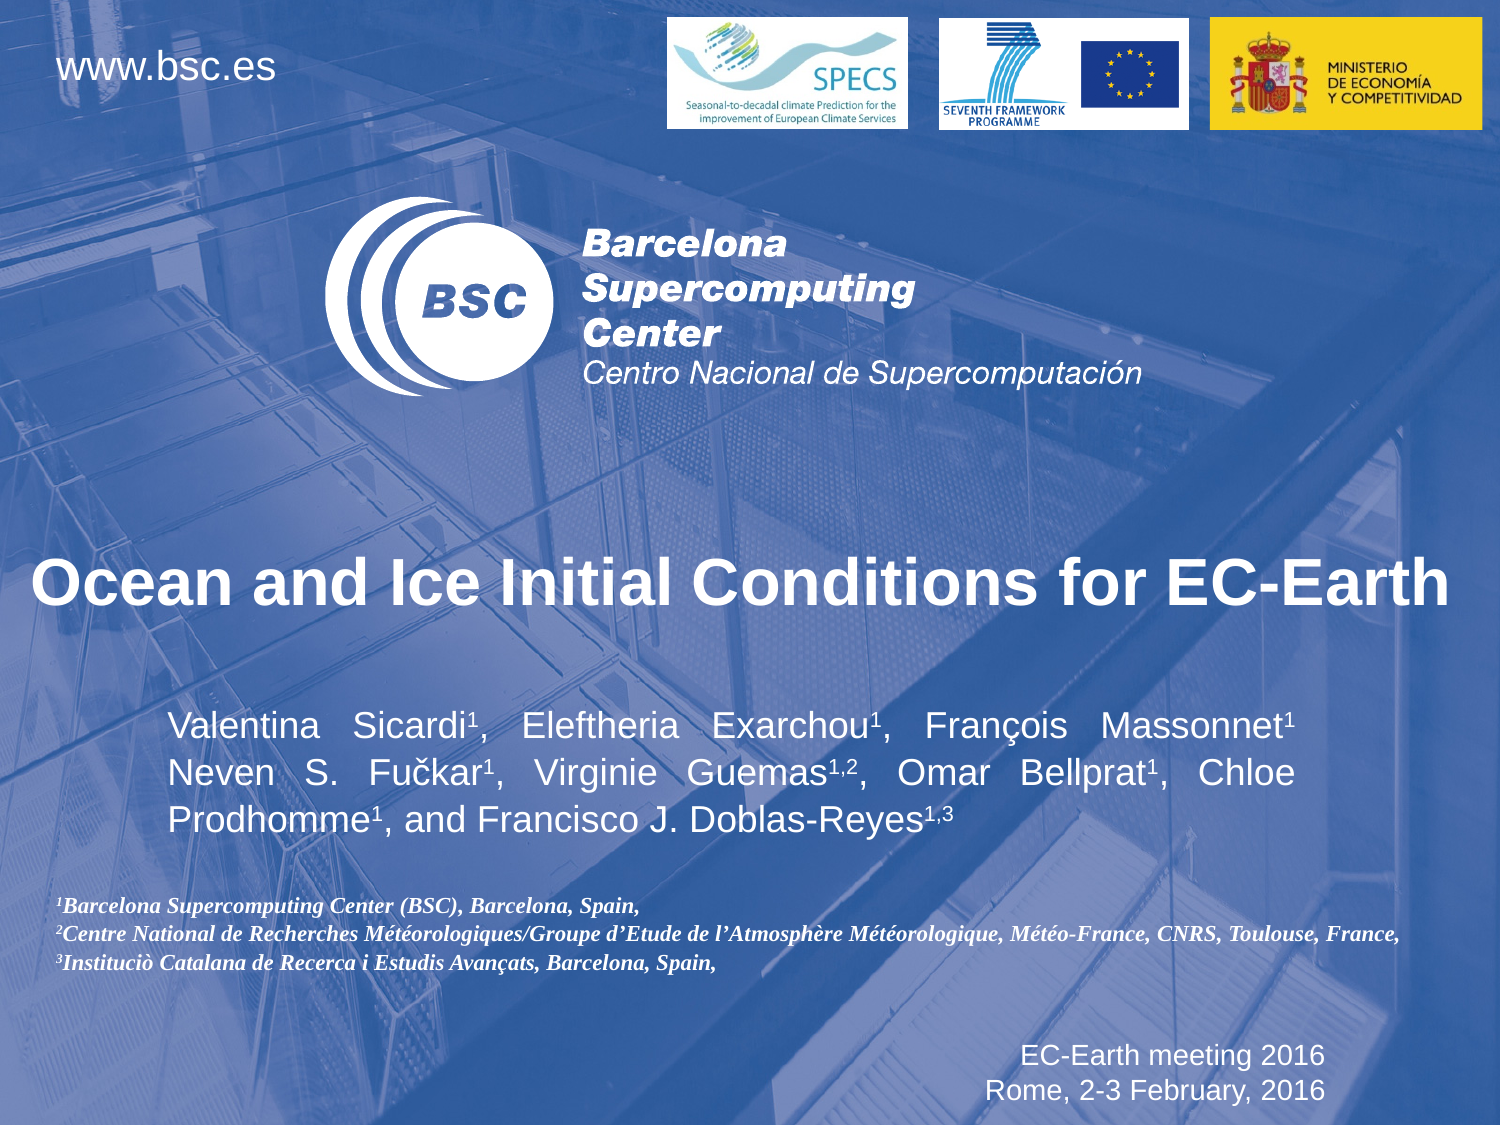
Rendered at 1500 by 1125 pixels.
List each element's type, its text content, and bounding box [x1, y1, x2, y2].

text_box Valentina Sicardi1, Eleftheria Exarchou1, François Massonnet1 Neven S. Fučkar1, Virginie Guemas1,2, Omar Bellprat1, Chloe Prodhomme1, and Francisco J. Doblas-Reyes1,3 [152, 692, 1311, 848]
text_box 1Barcelona Supercomputing Center (BSC), Barcelona, Spain, 2Centre National de Recherches Météorologiques/Groupe d’Etude de l’Atmosphère Météorologique, Météo-France, CNRS, Toulouse, France, 3Instituciò Catalana de Recerca i Estudis Avançats, Barcelona, Spain, [41, 881, 1447, 983]
text_box EC-Earth meeting 2016 Rome, 2-3 February, 2016 [537, 1029, 1341, 1114]
title Ocean and Ice Initial Conditions for EC-Earth [15, 479, 1498, 626]
picture [0, 0, 1500, 1125]
